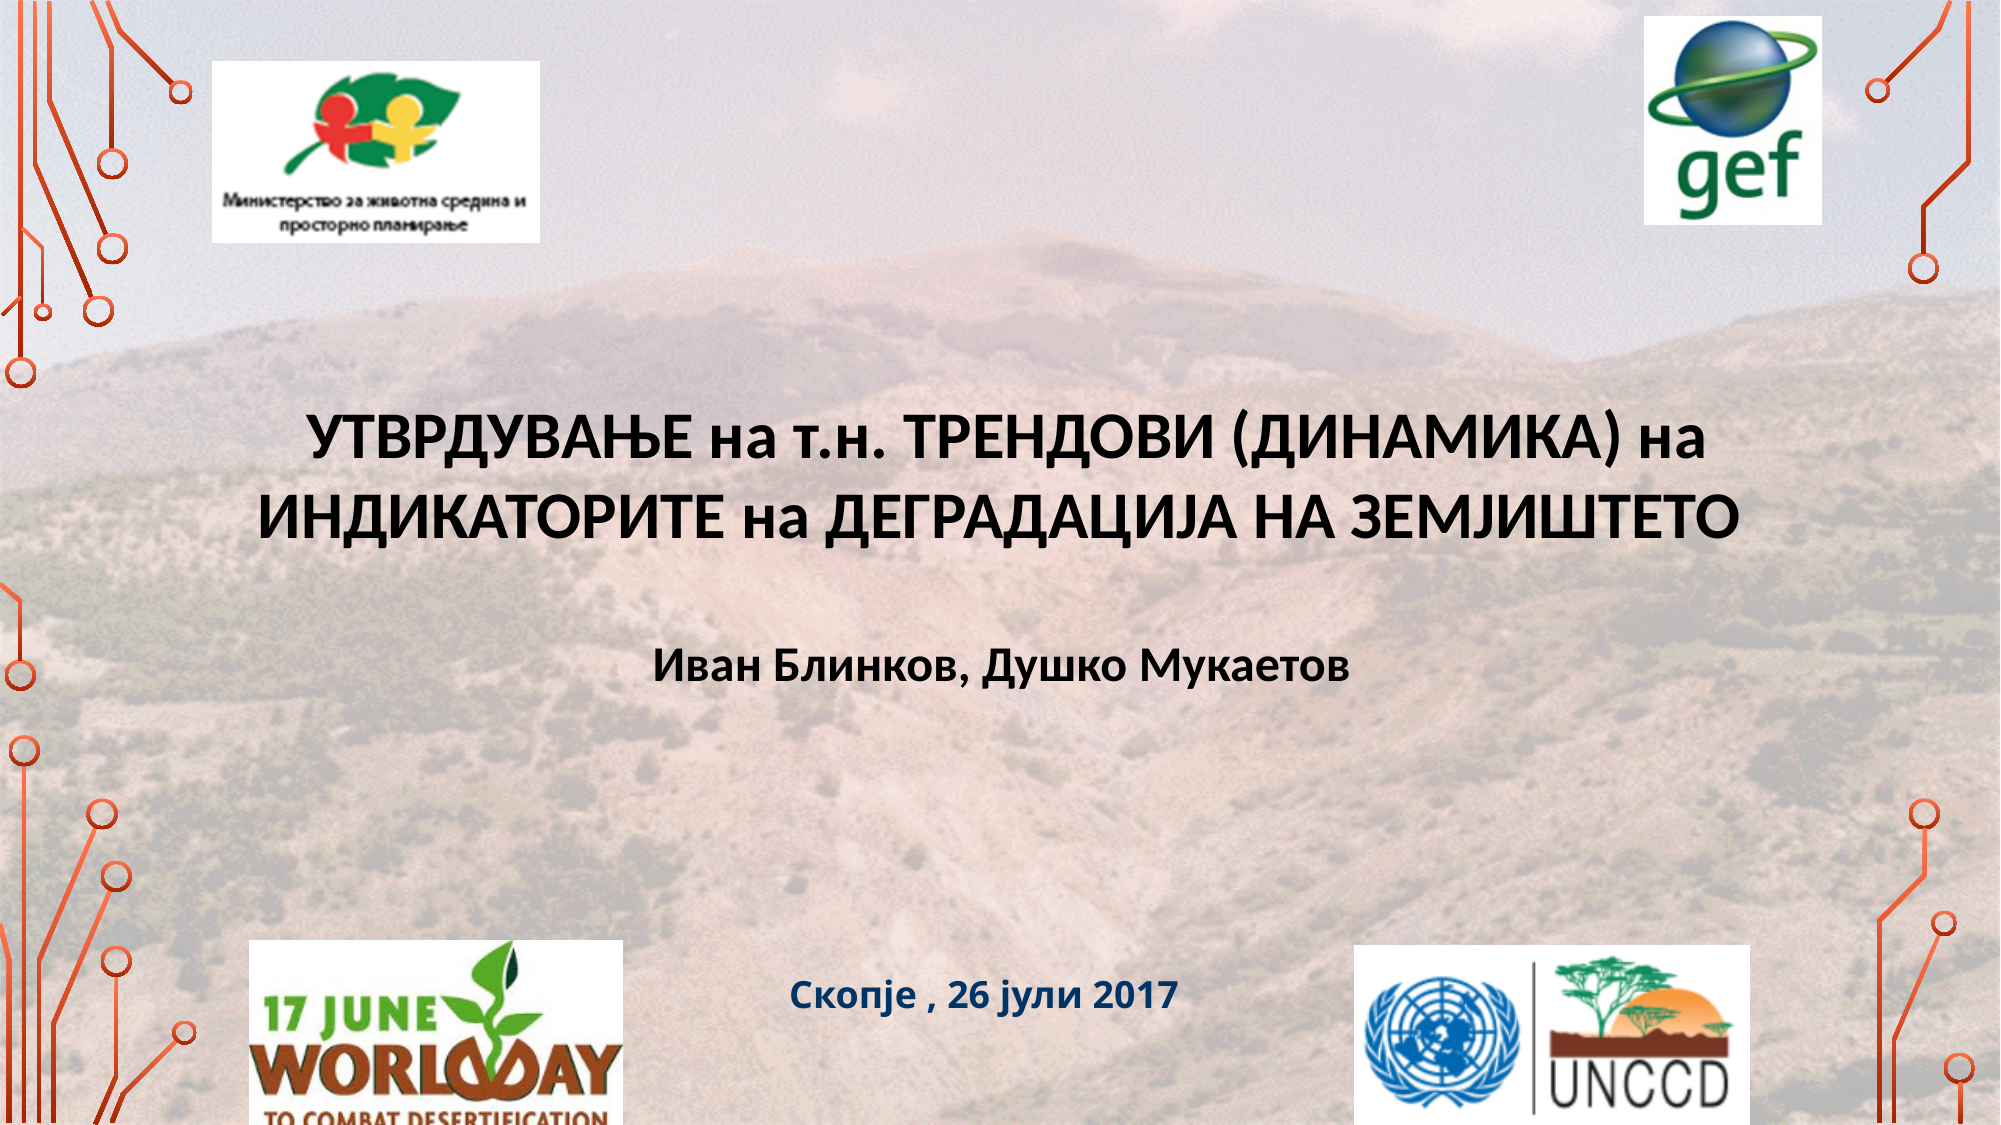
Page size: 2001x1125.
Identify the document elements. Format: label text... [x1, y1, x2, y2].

picture [211, 61, 540, 243]
text_box Скопје , 26 јули 2017 [623, 964, 1354, 1069]
picture [1354, 945, 1751, 1125]
title [249, 280, 1822, 609]
text_box УТВРДУВАЊЕ на т.н. ТРЕНДОВИ (ДИНАМИКА) на ИНДИКАТОРИТЕ на ДЕГРАДАЦИЈА НА ЗЕМЈИШТЕТО Иван Блинков, Душко Мукаетов [213, 304, 1801, 700]
picture [1643, 16, 1823, 225]
picture [249, 940, 623, 1125]
